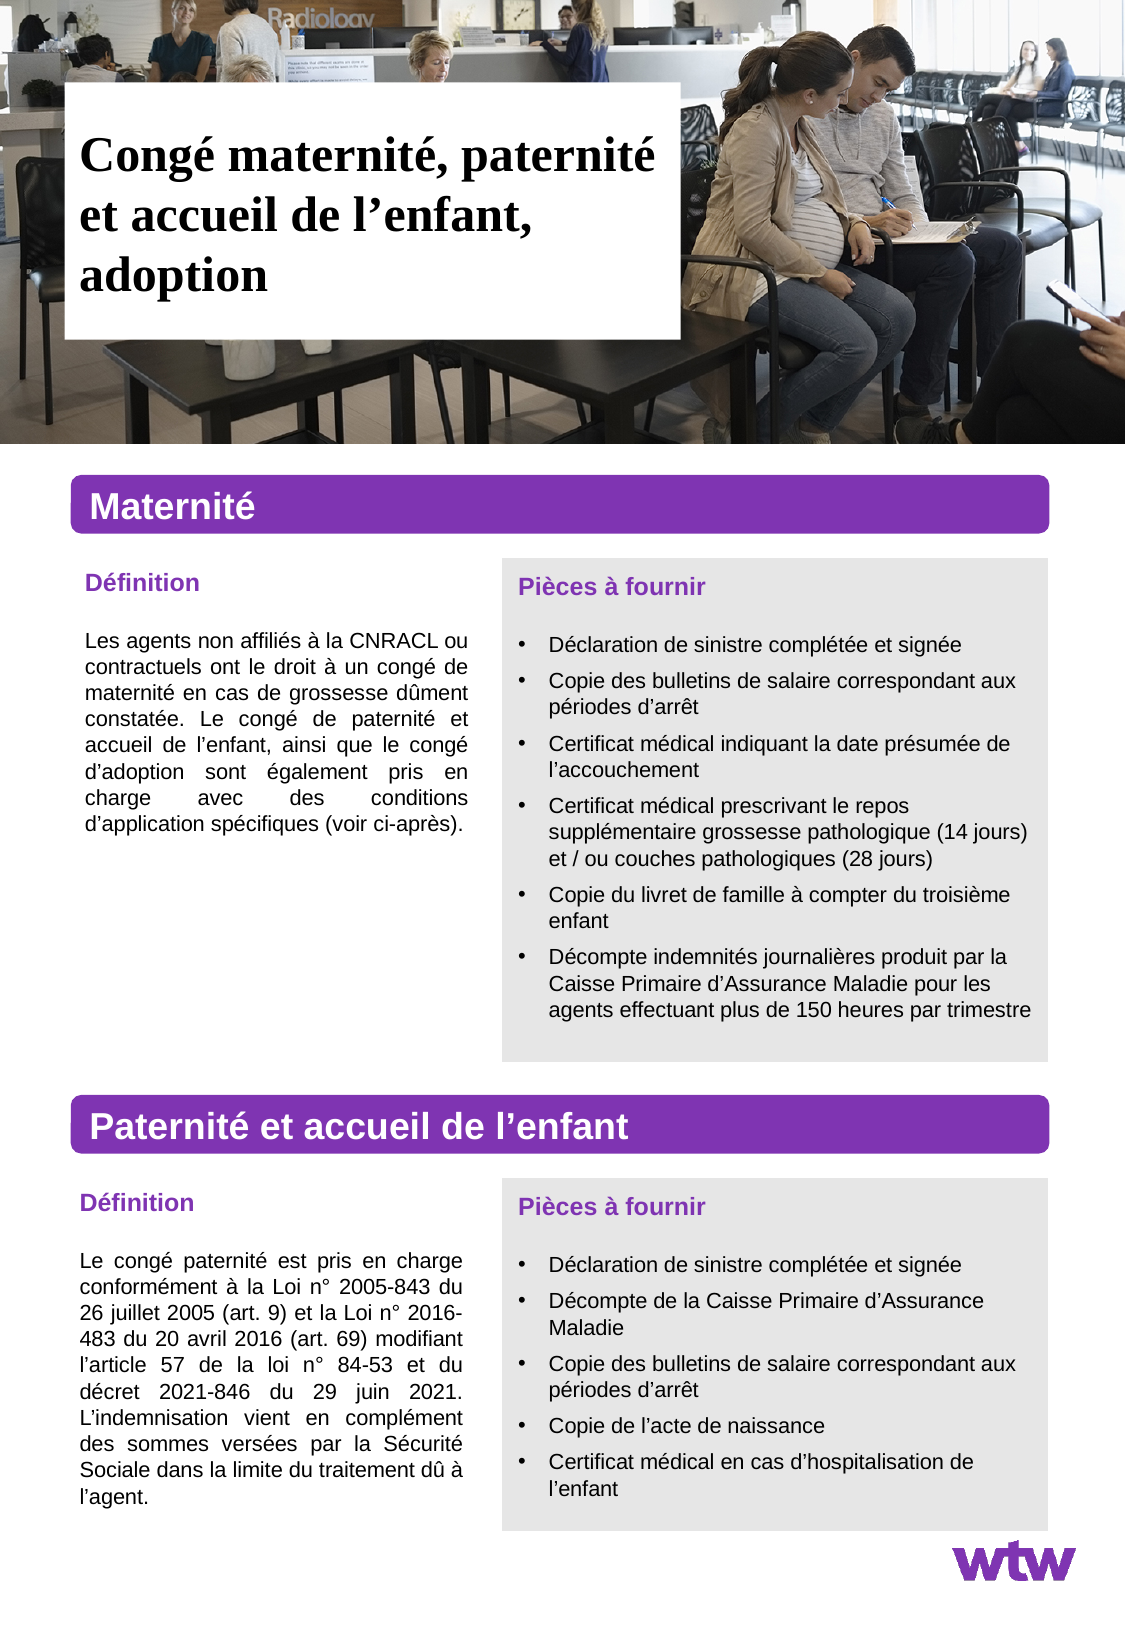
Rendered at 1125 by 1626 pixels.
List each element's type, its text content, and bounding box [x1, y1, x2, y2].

text_box Définition Le congé paternité est pris en charge conformément à la Loi n° 2005-843 du 26 juillet 2005 (art. 9) et la Loi n° 2016-483 du 20 avril 2016 (art. 69) modifiant l’article 57 de la loi n° 84-53 et du décret 2021-846 du 29 juin 2021. L’indemnisation vient en complément des sommes versées par la Sécurité Sociale dans la limite du traitement dû à l’agent. [64, 1178, 479, 1516]
text_box Paternité et accueil de l’enfant [70, 1094, 1050, 1154]
picture [0, 0, 1125, 444]
picture [952, 1540, 1076, 1581]
text_box Définition Les agents non affiliés à la CNRACL ou contractuels ont le droit à un congé de maternité en cas de grossesse dûment constatée. Le congé de paternité et accueil de l’enfant, ainsi que le congé d’adoption sont également pris en charge avec des conditions d’application spécifiques (voir ci-après). [70, 558, 484, 844]
text_box Pièces à fournir Déclaration de sinistre complétée et signée Décompte de la Caisse Primaire d’Assurance Maladie Copie des bulletins de salaire correspondant aux périodes d’arrêt Copie de l’acte de naissance Certificat médical en cas d’hospitalisation de l’enfant [502, 1178, 1048, 1531]
text_box Maternité [70, 474, 1050, 534]
text_box Pièces à fournir Déclaration de sinistre complétée et signée Copie des bulletins de salaire correspondant aux périodes d’arrêt Certificat médical indiquant la date présumée de l’accouchement Certificat médical prescrivant le repos supplémentaire grossesse pathologique (14 jours) et / ou couches pathologiques (28 jours) Copie du livret de famille à compter du troisième enfant Décompte indemnités journalières produit par la Caisse Primaire d’Assurance Maladie pour les agents effectuant plus de 150 heures par trimestre [502, 558, 1048, 1062]
